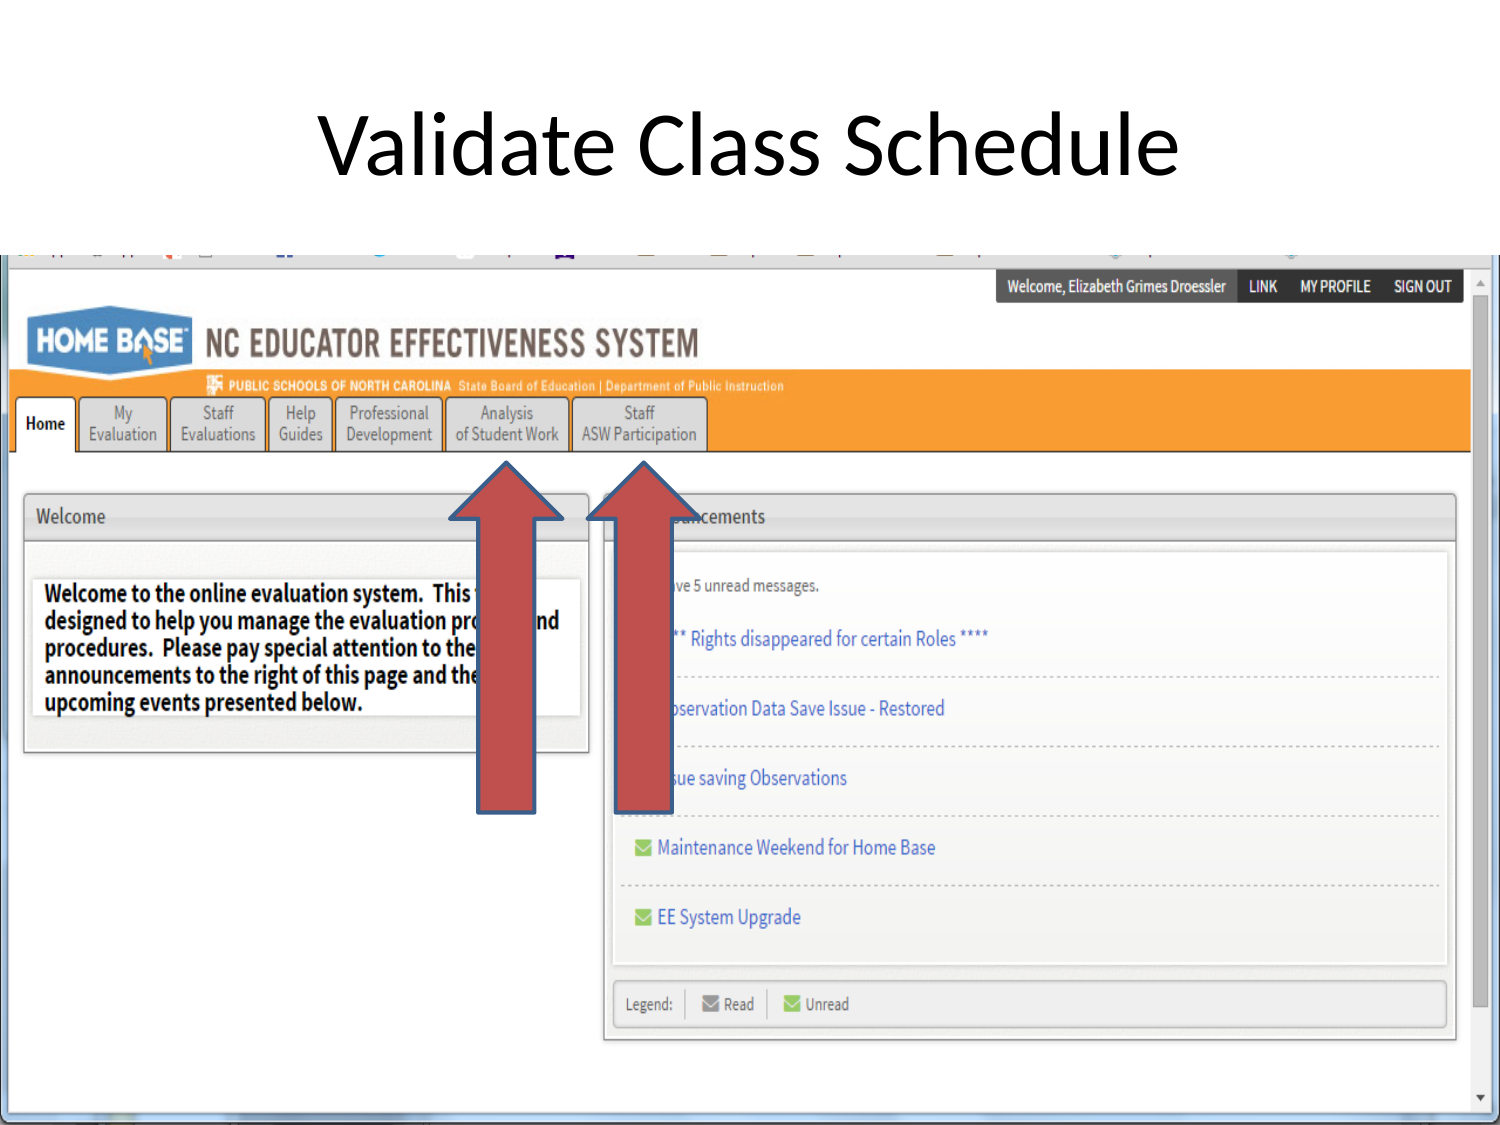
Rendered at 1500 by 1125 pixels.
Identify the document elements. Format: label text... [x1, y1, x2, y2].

title Validate Class Schedule [75, 45, 1425, 233]
picture [0, 254, 1500, 1125]
